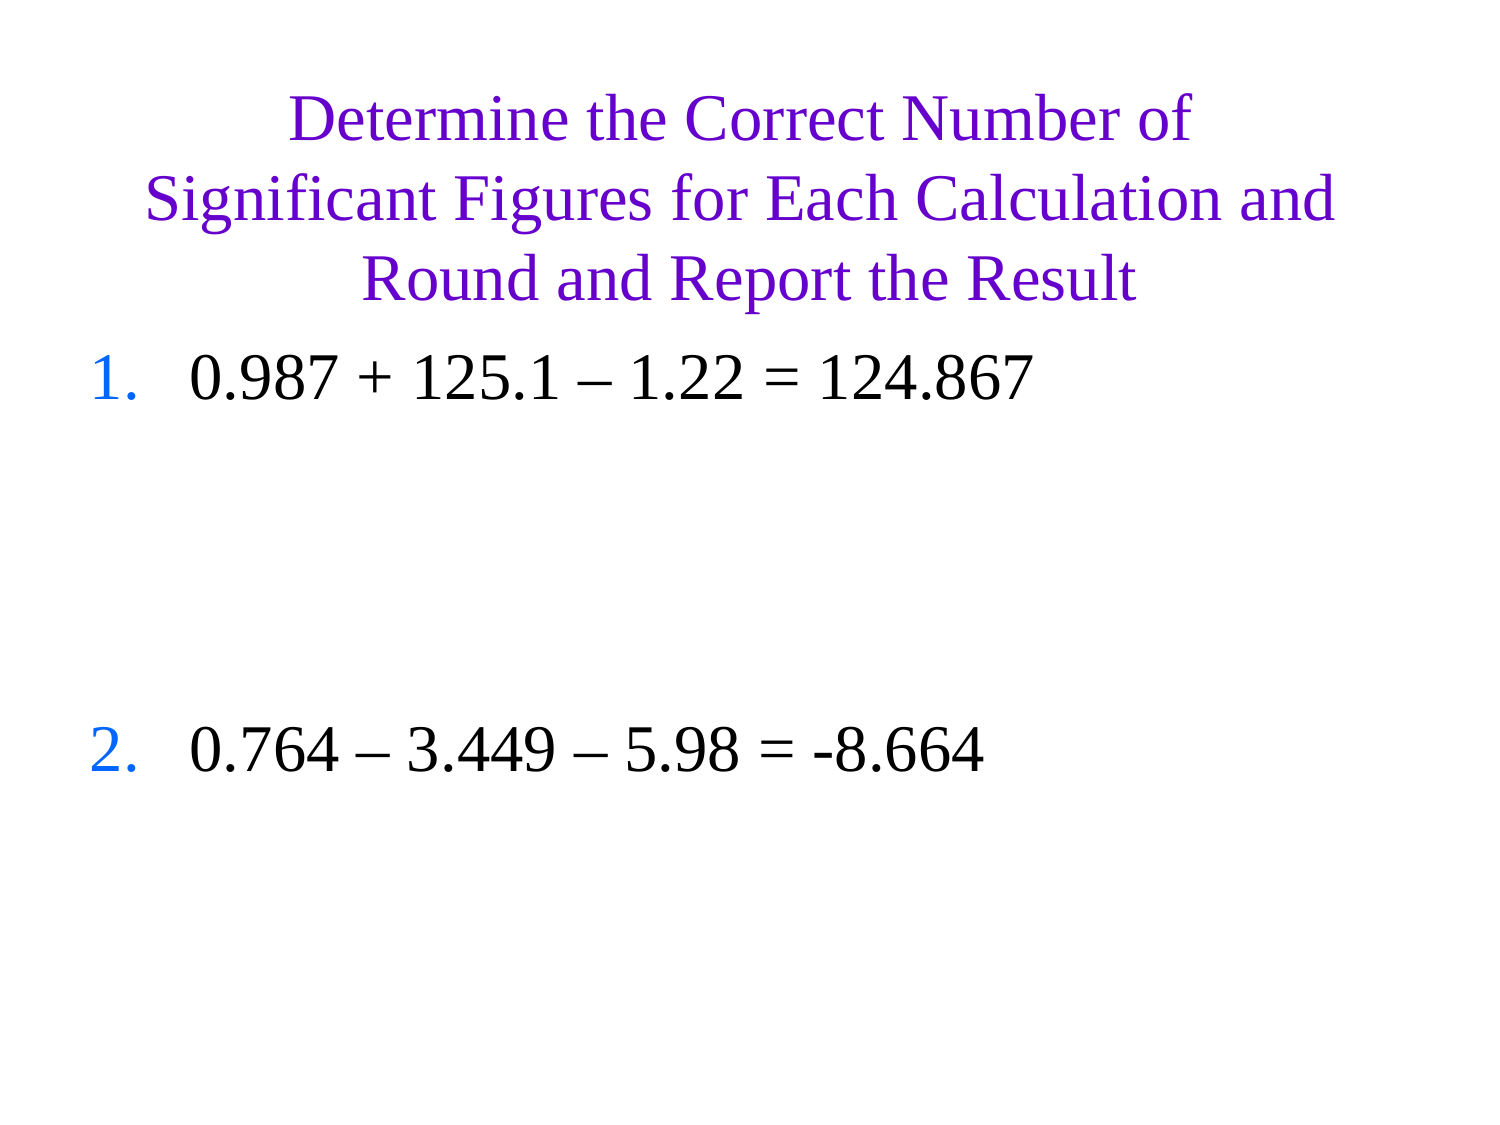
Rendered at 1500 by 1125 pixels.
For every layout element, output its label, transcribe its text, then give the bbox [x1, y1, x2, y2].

text_box 0.987 + 125.1 – 1.22 = 124.867 0.764 – 3.449 – 5.98 = -8.664 [74, 324, 1438, 1000]
text_box Determine the Correct Number of Significant Figures for Each Calculation and Round and Report the Result [112, 99, 1388, 288]
